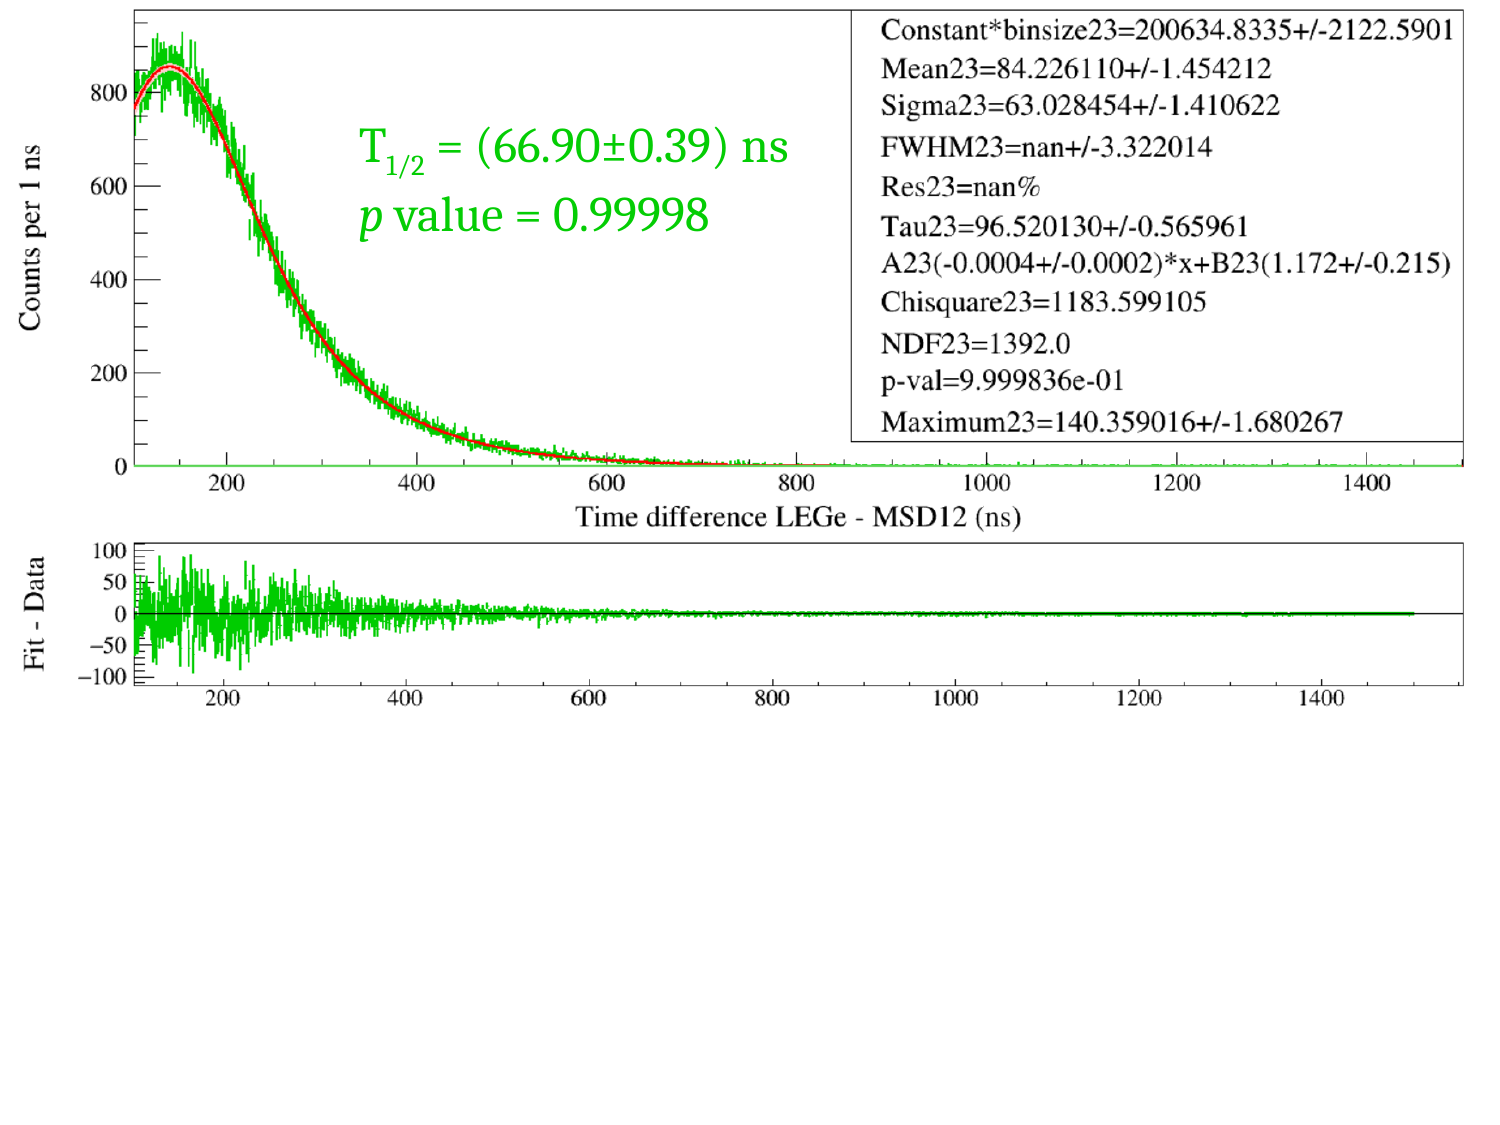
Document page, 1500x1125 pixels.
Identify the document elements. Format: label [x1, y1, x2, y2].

picture [0, 0, 1500, 720]
